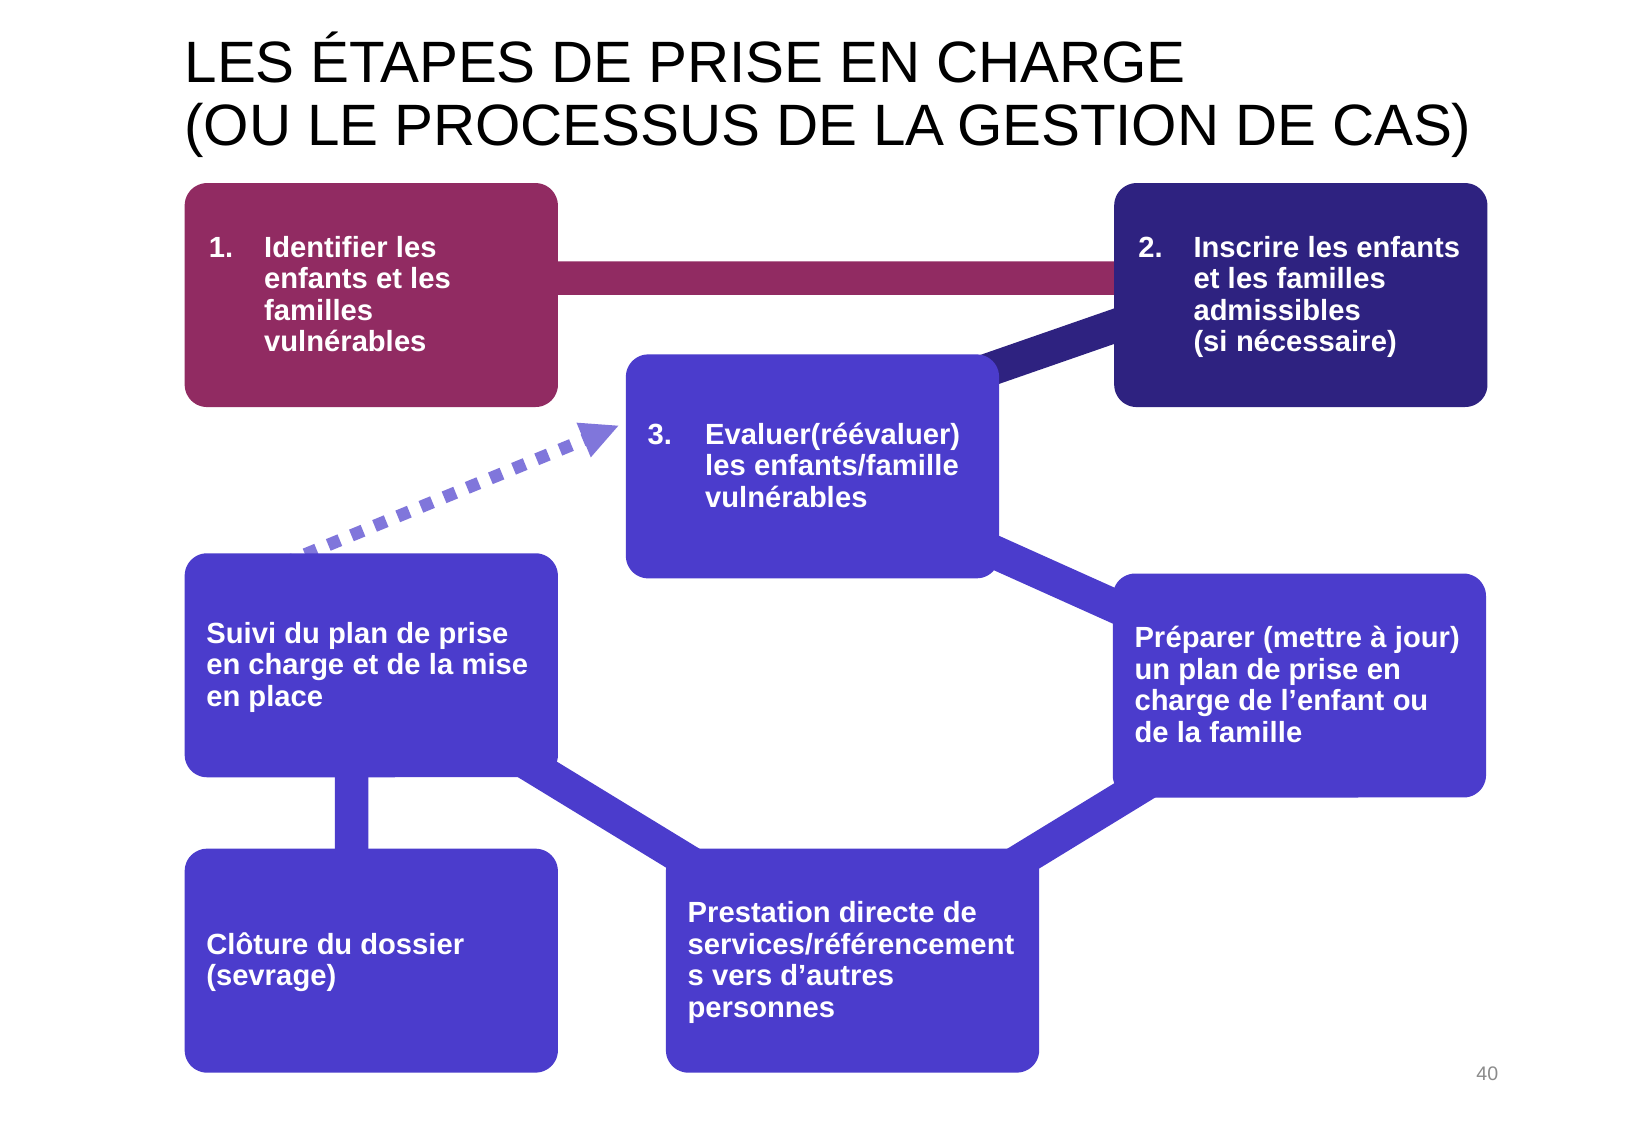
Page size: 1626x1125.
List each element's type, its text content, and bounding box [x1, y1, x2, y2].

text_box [258, 425, 619, 574]
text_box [119, 183, 1488, 1108]
slide_number 40 [1488, 1042, 1514, 1103]
title Les étapes de prise en charge (ou le processus de la gestion de cas) [184, 42, 1514, 166]
